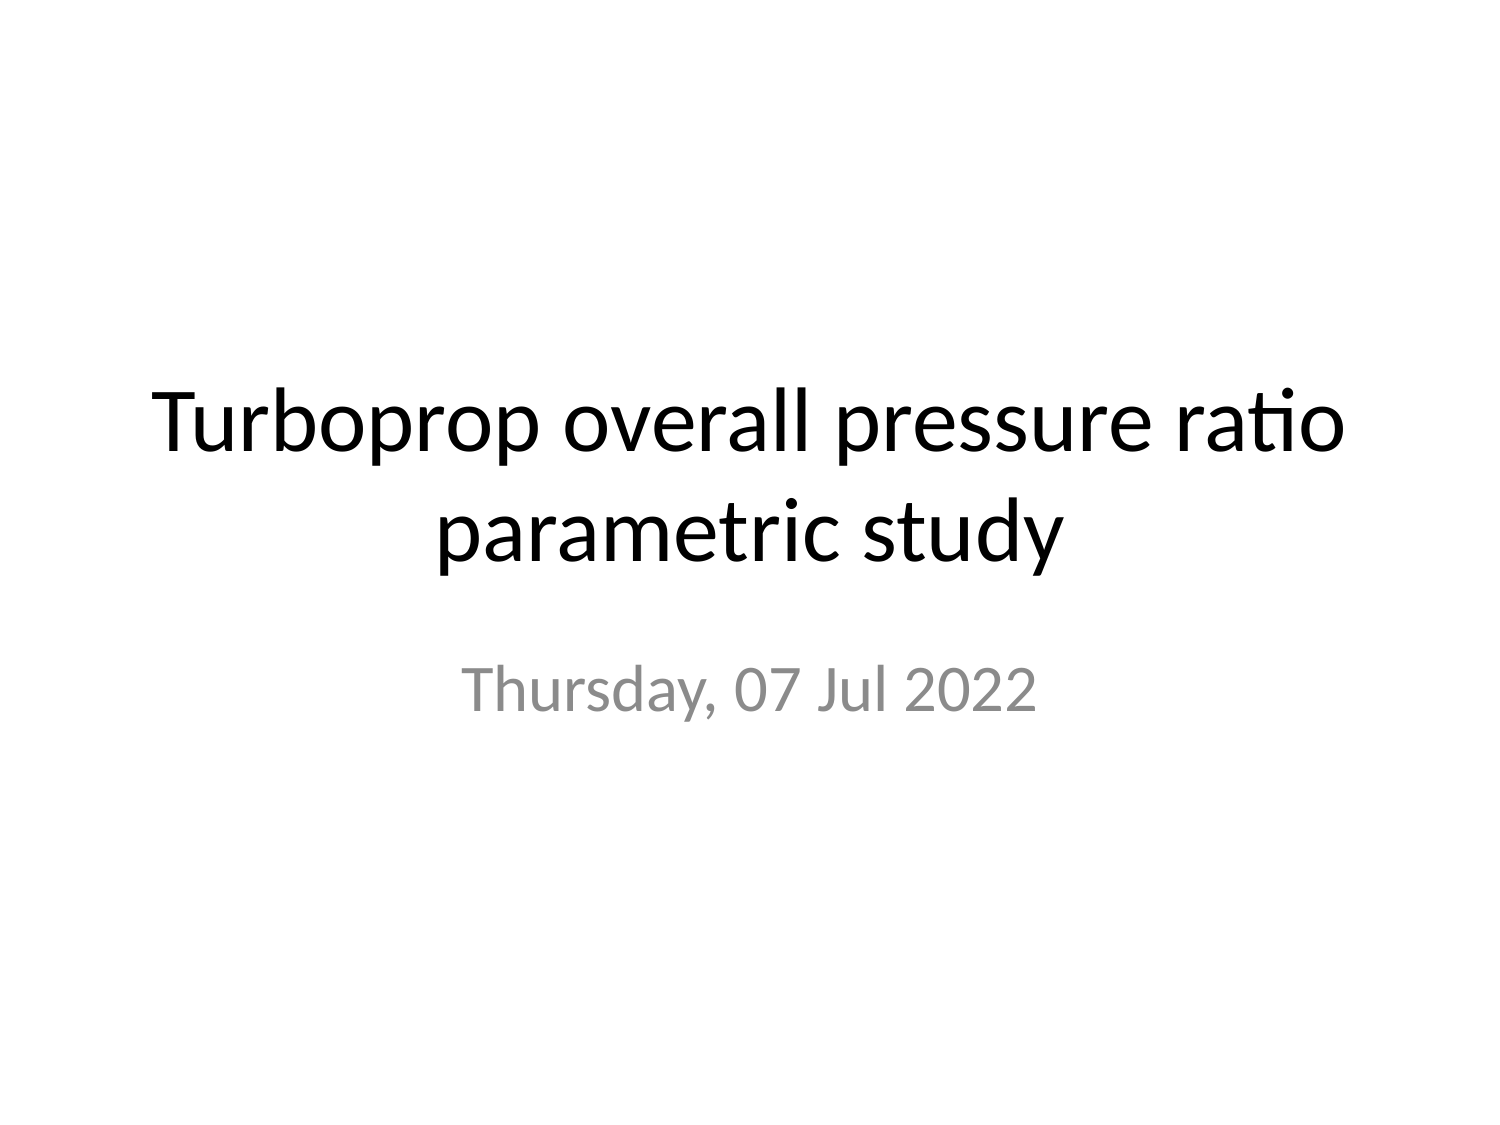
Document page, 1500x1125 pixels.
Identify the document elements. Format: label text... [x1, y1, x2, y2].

title Turboprop overall pressure ratio parametric study [112, 349, 1388, 591]
subtitle Thursday, 07 Jul 2022 [225, 637, 1275, 925]
